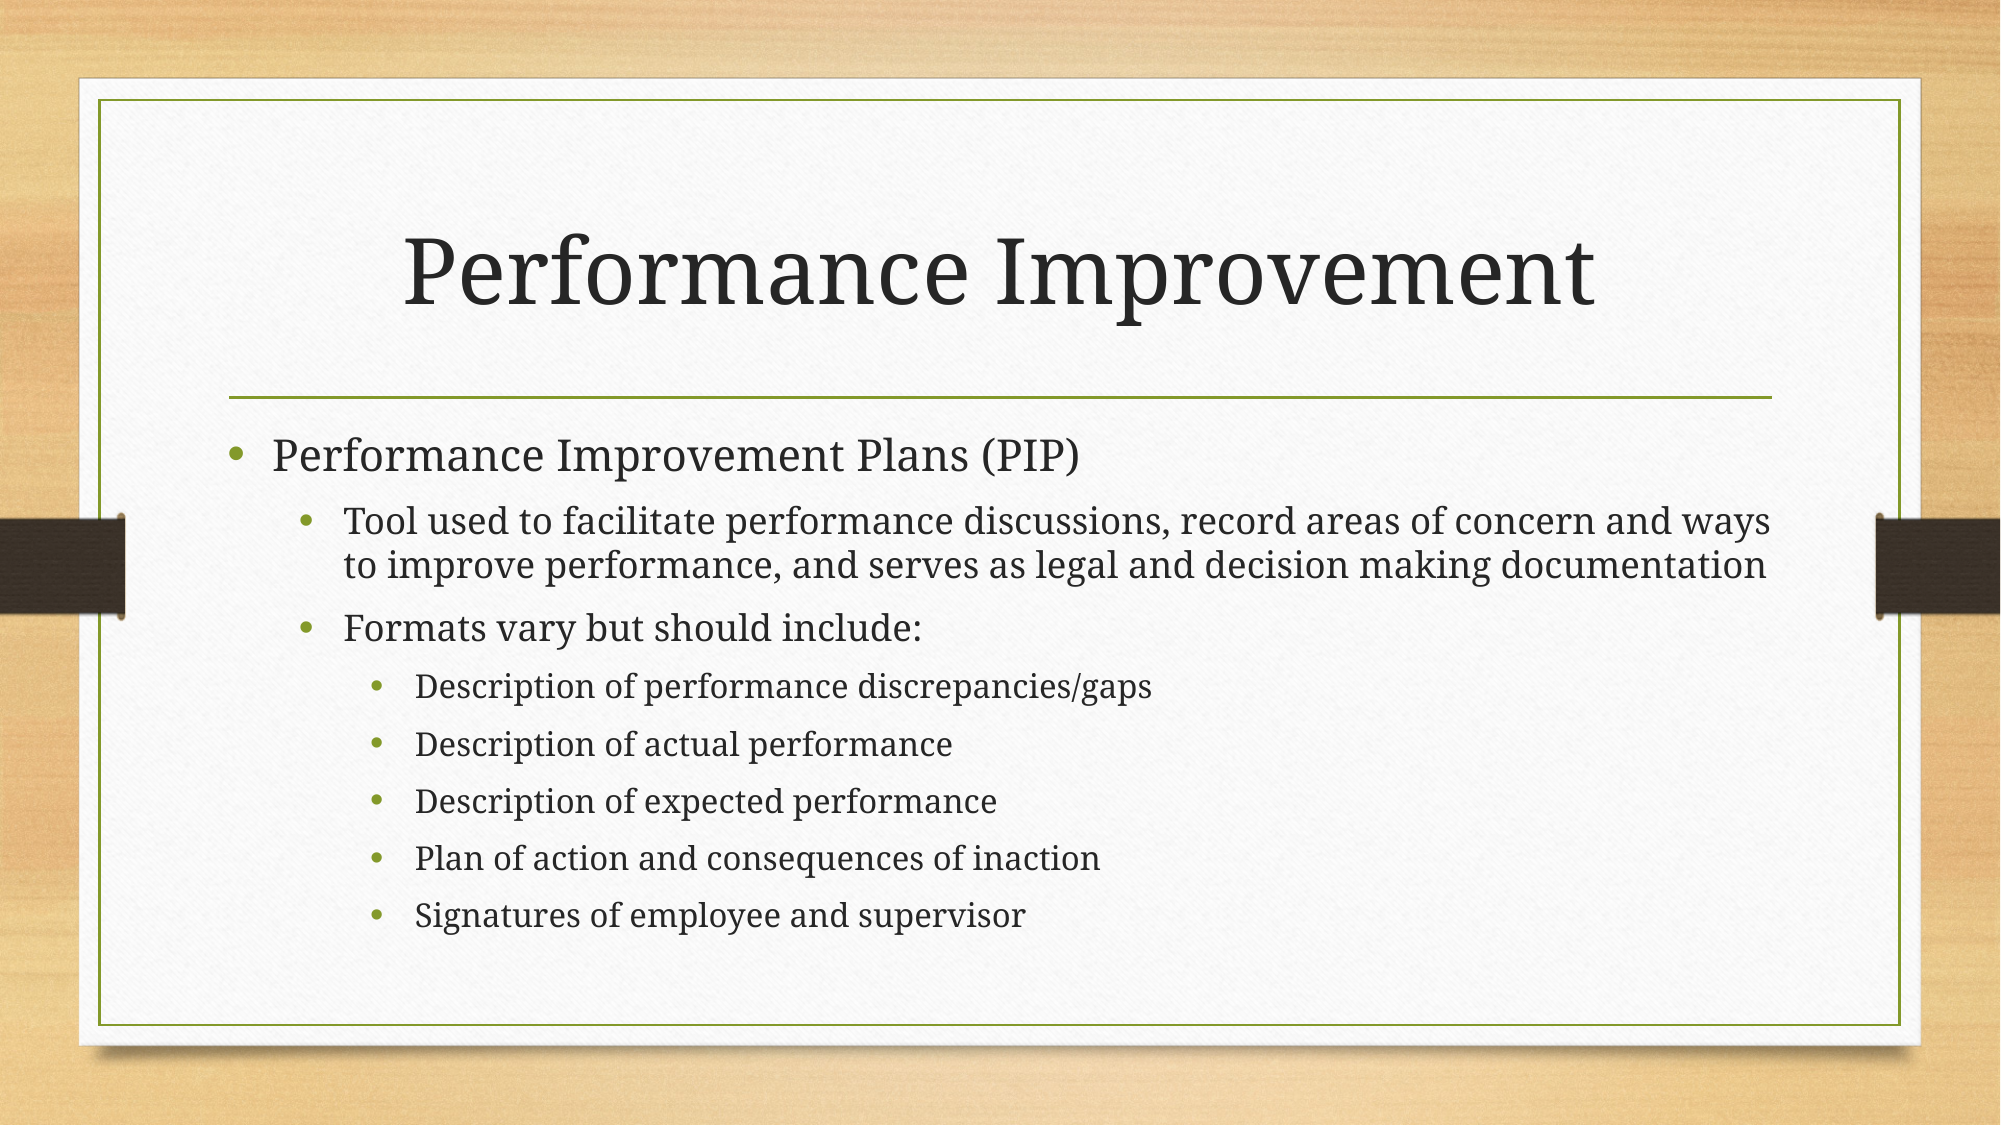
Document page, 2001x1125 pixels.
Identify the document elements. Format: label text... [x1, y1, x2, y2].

picture [0, 0, 2001, 1125]
title Performance Improvement [212, 161, 1788, 375]
list Performance Improvement Plans (PIP) Tool used to facilitate performance discussions, record areas of concern and ways to improve performance, and serves as legal and decision making documentation Formats vary but should include: Description of performance discrepancies/gaps Description of actual performance Description of expected performance Plan of action and consequences of inaction Signatures of employee and supervisor [212, 419, 1788, 964]
